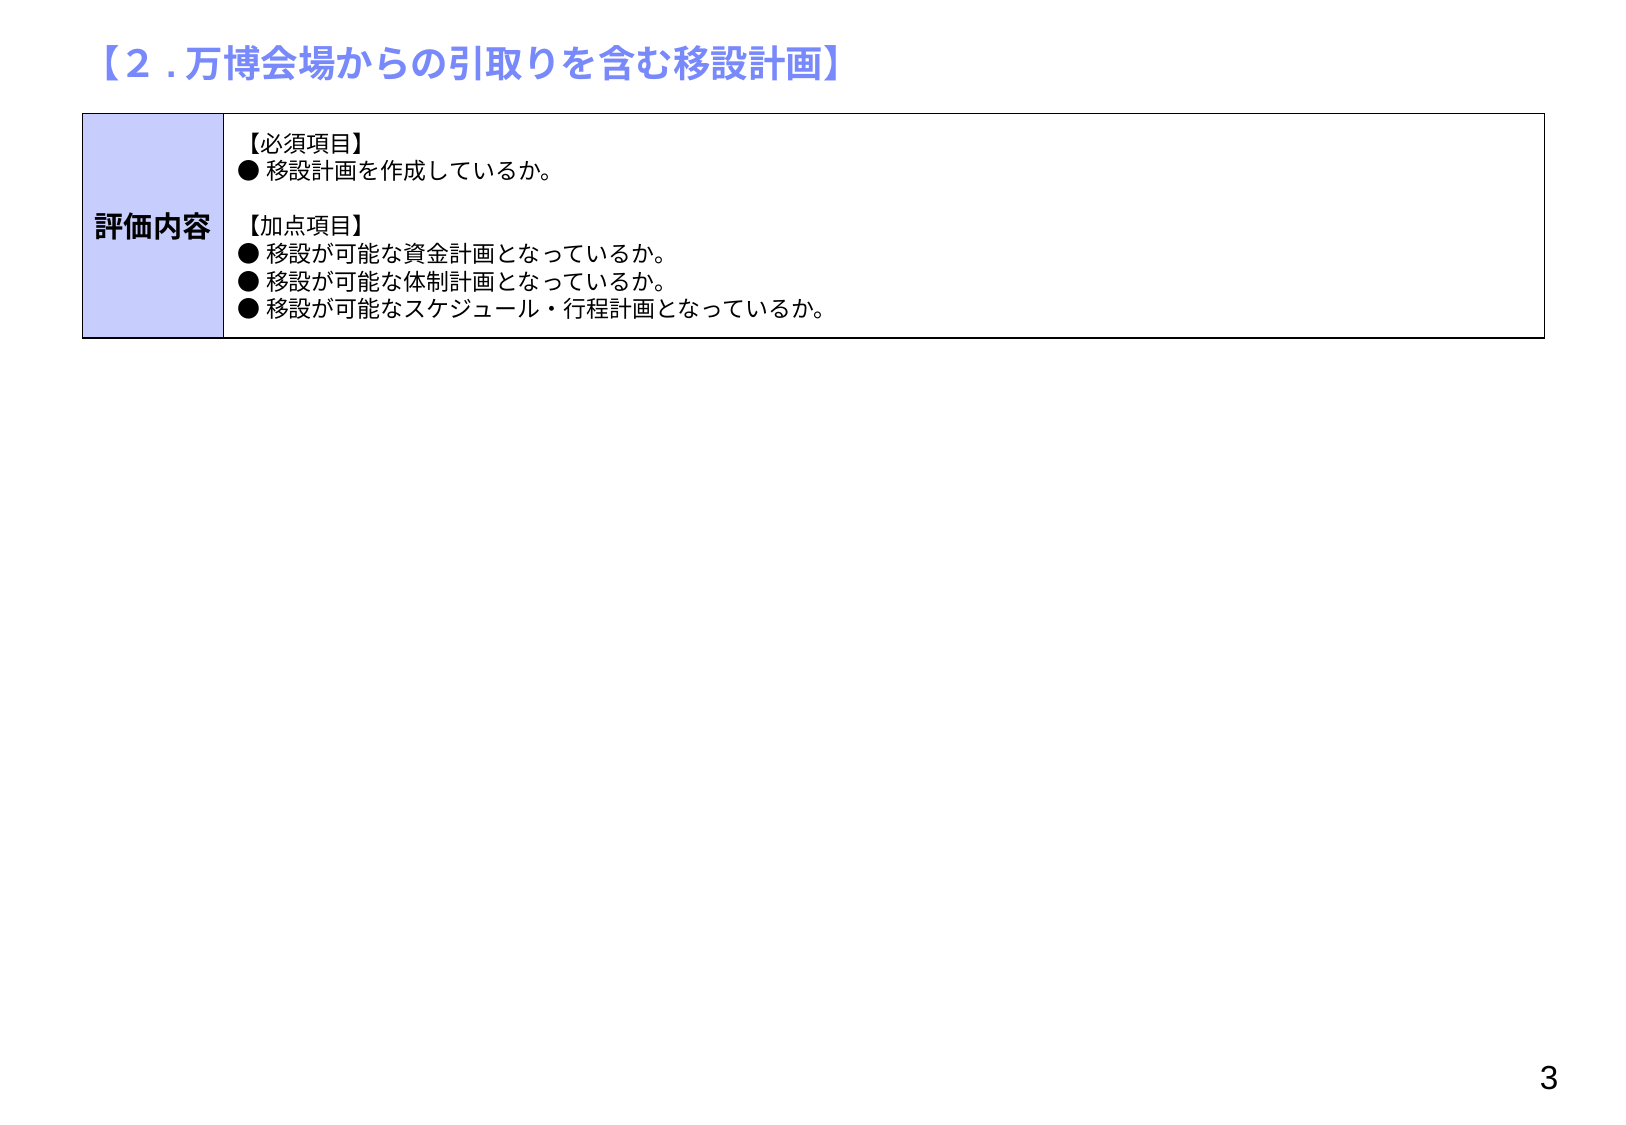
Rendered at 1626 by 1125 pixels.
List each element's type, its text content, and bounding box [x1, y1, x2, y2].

text_box 評価内容 [82, 113, 224, 338]
text_box 【必須項目】 ●移設計画を作成しているか。 【加点項目】 ●移設が可能な資金計画となっているか。 ●移設が可能な体制計画となっているか。 ●移設が可能なスケジュール・行程計画となっているか。 [224, 113, 1545, 338]
title 【２.万博会場からの引取りを含む移設計画】 [82, 26, 1545, 90]
slide_number 3 [1487, 1045, 1602, 1099]
